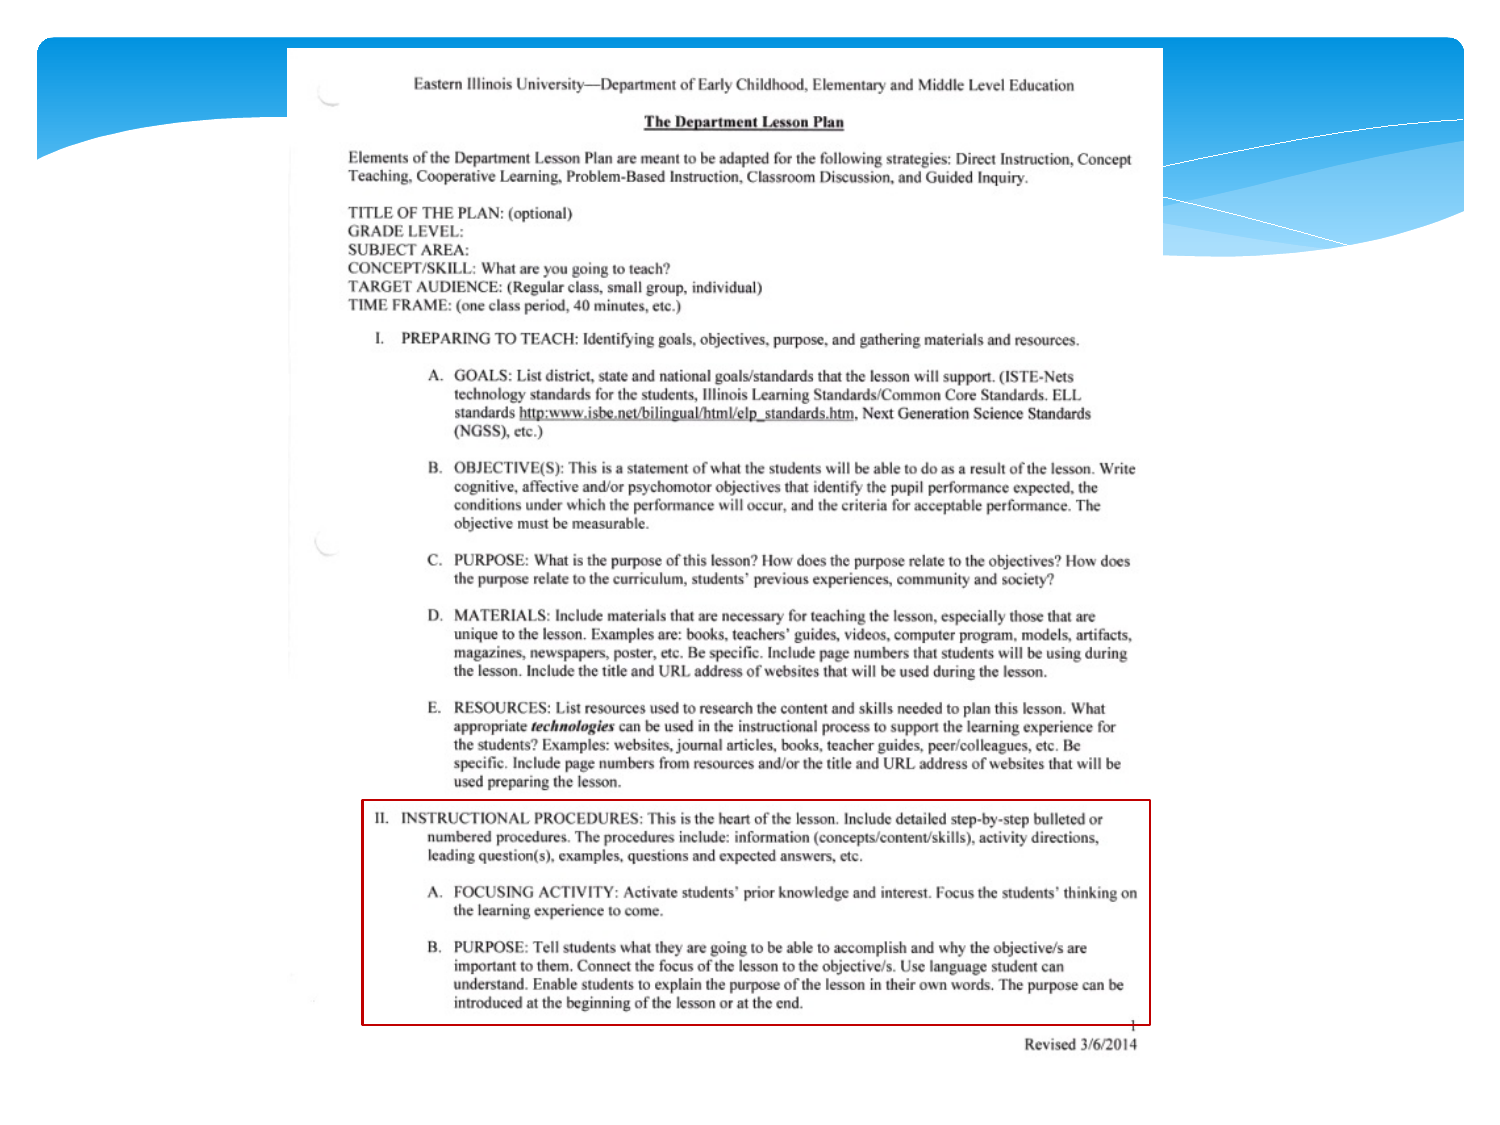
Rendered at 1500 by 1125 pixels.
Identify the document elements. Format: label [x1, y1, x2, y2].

picture [287, 49, 1163, 1108]
